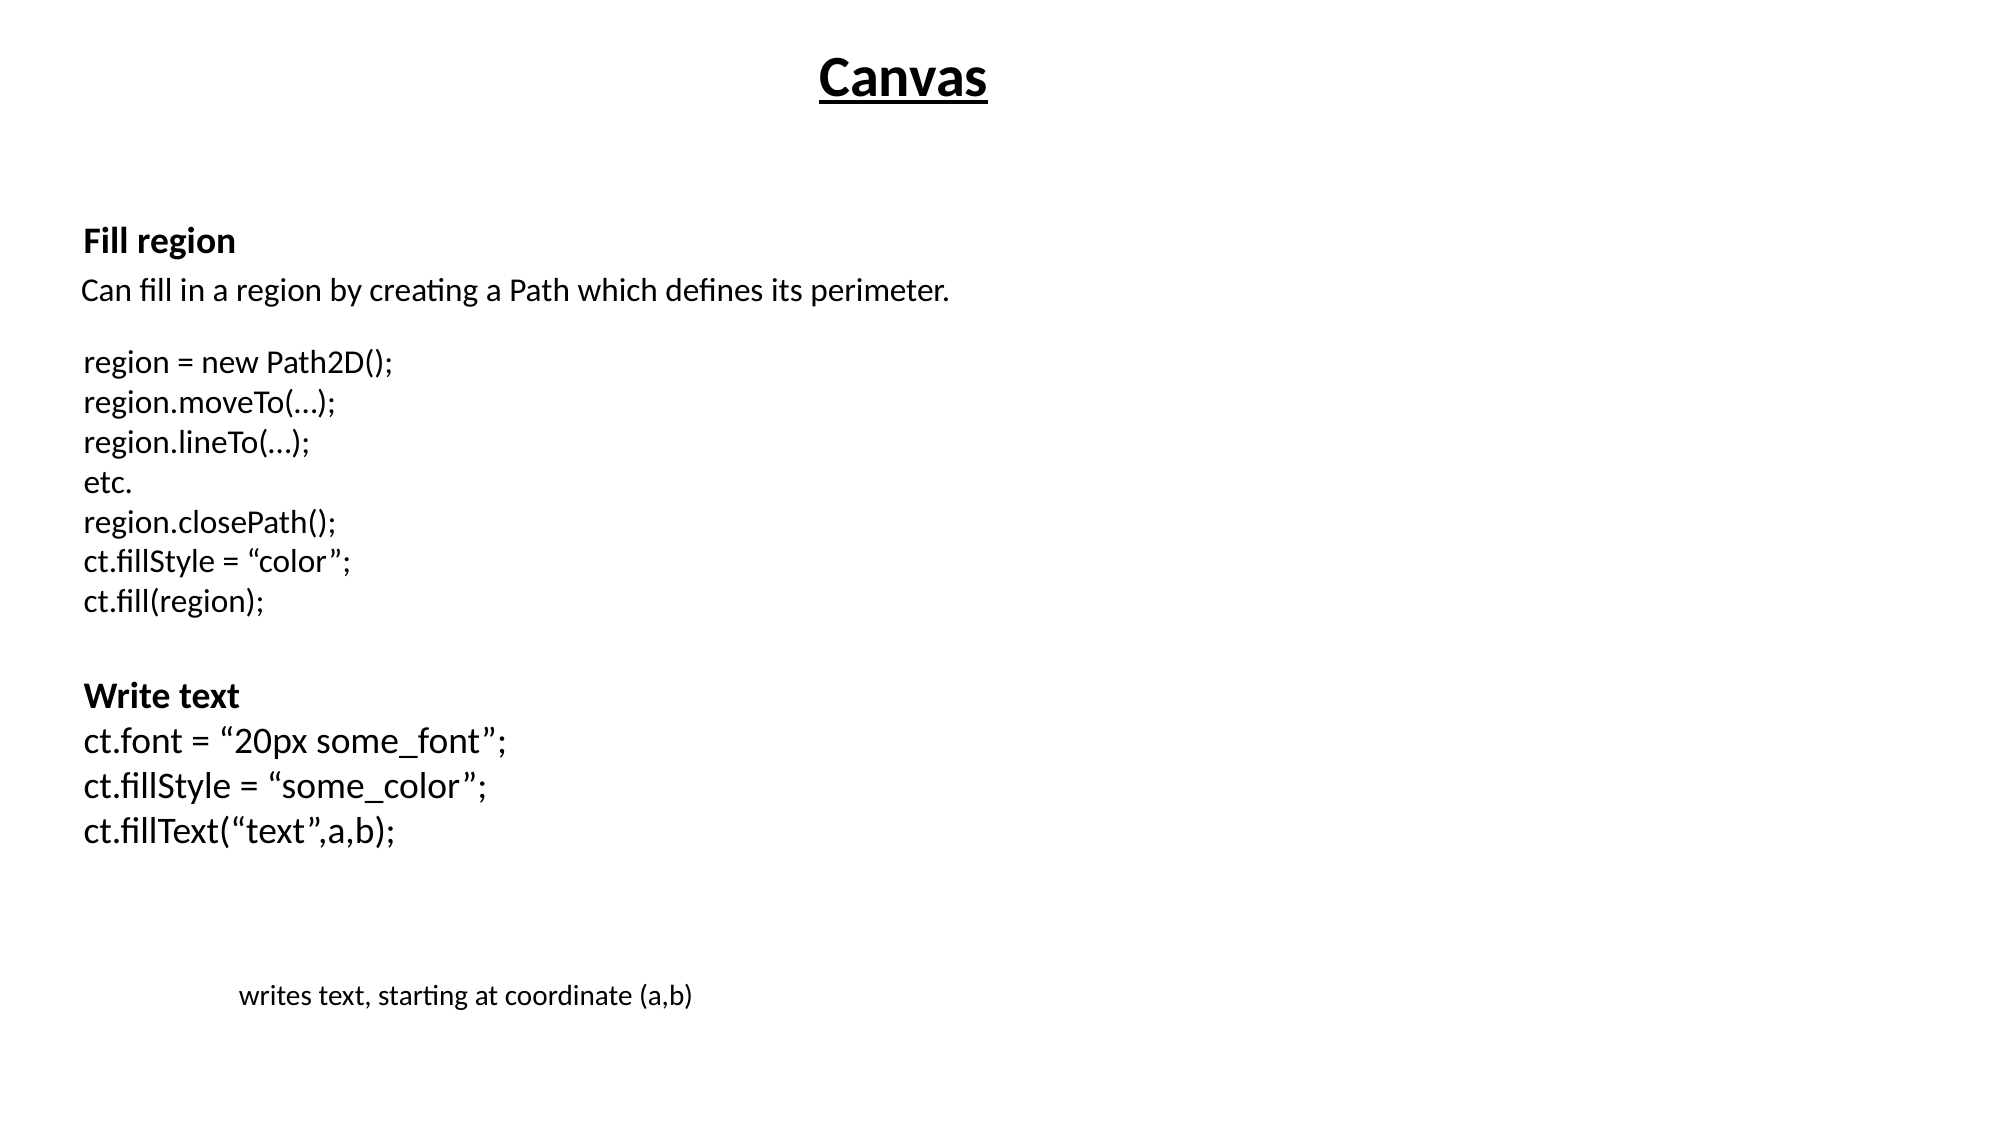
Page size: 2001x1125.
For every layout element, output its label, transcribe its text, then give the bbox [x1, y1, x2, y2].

text_box Can fill in a region by creating a Path which defines its perimeter. [66, 260, 993, 316]
text_box Fill region [69, 208, 283, 269]
text_box Canvas [804, 31, 1105, 116]
text_box writes text, starting at coordinate (a,b) [224, 968, 744, 1019]
text_box region = new Path2D(); region.moveTo(…); region.lineTo(…); etc. region.closePath(); ct.fillStyle = “color”; ct.fill(region); [69, 332, 647, 627]
text_box Write text ct.font = “20px some_font”; ct.fillStyle = “some_color”; ct.fillText(“text”,a,b); [68, 663, 528, 859]
